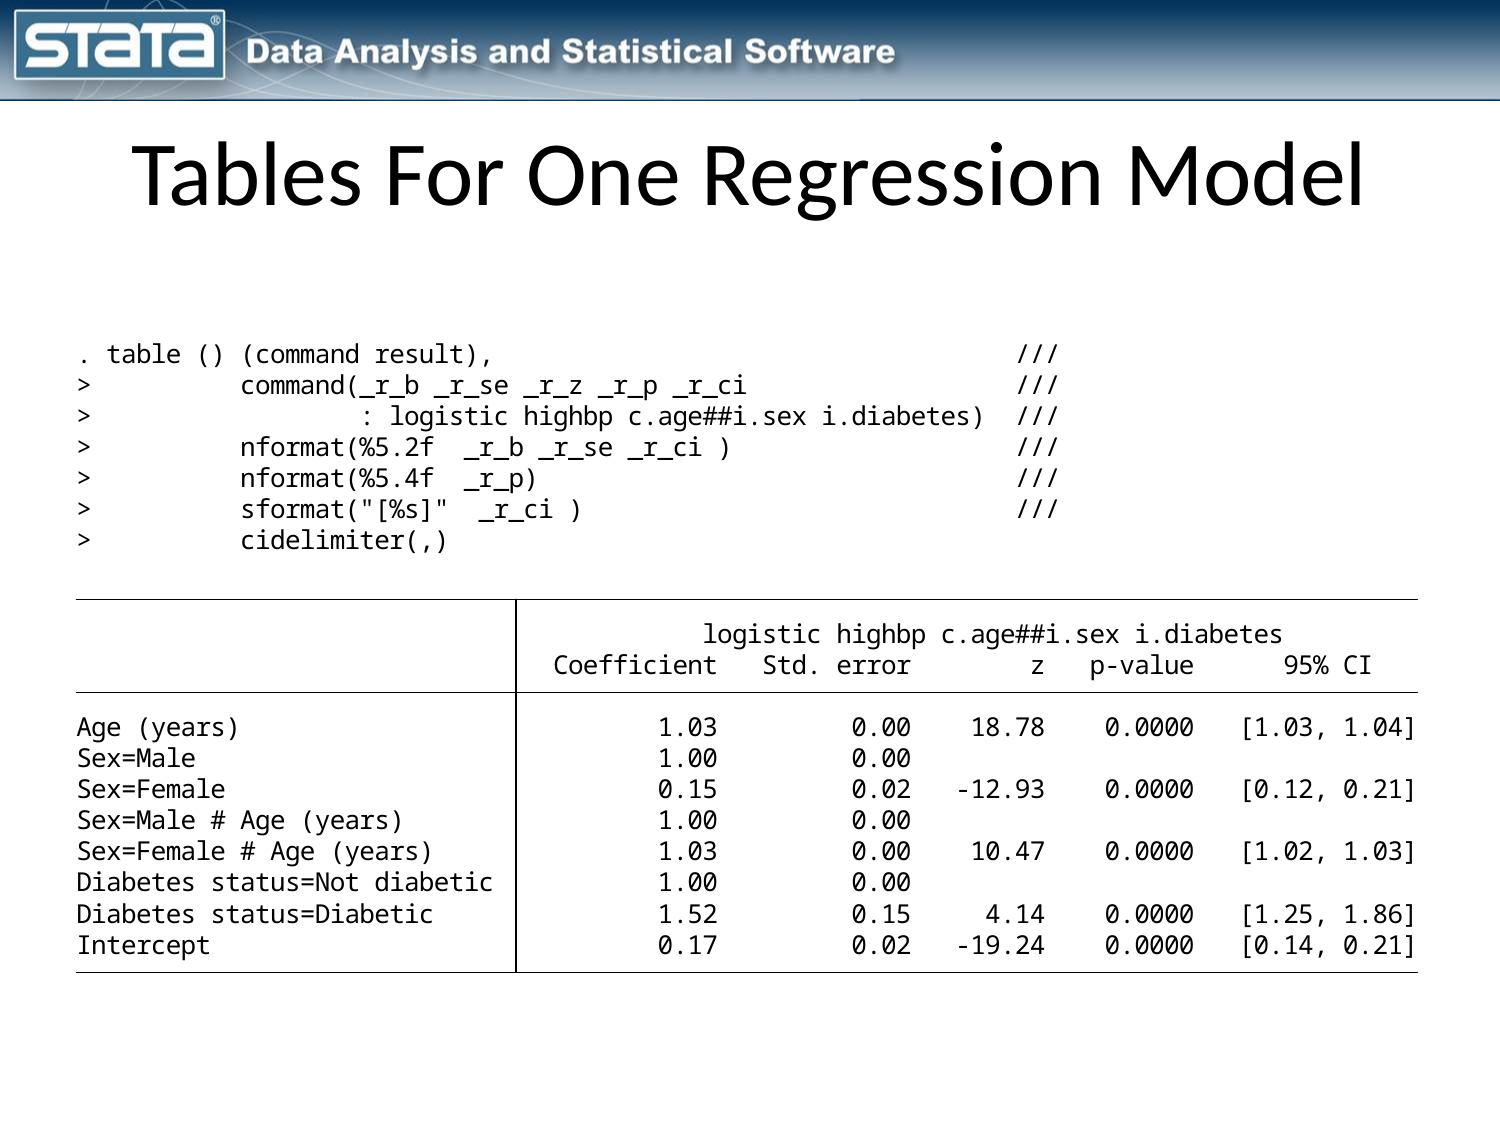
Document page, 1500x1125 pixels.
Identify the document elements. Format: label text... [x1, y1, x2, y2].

picture [0, 0, 1500, 102]
picture [63, 335, 1437, 989]
title Tables For One Regression Model [0, 108, 1500, 238]
